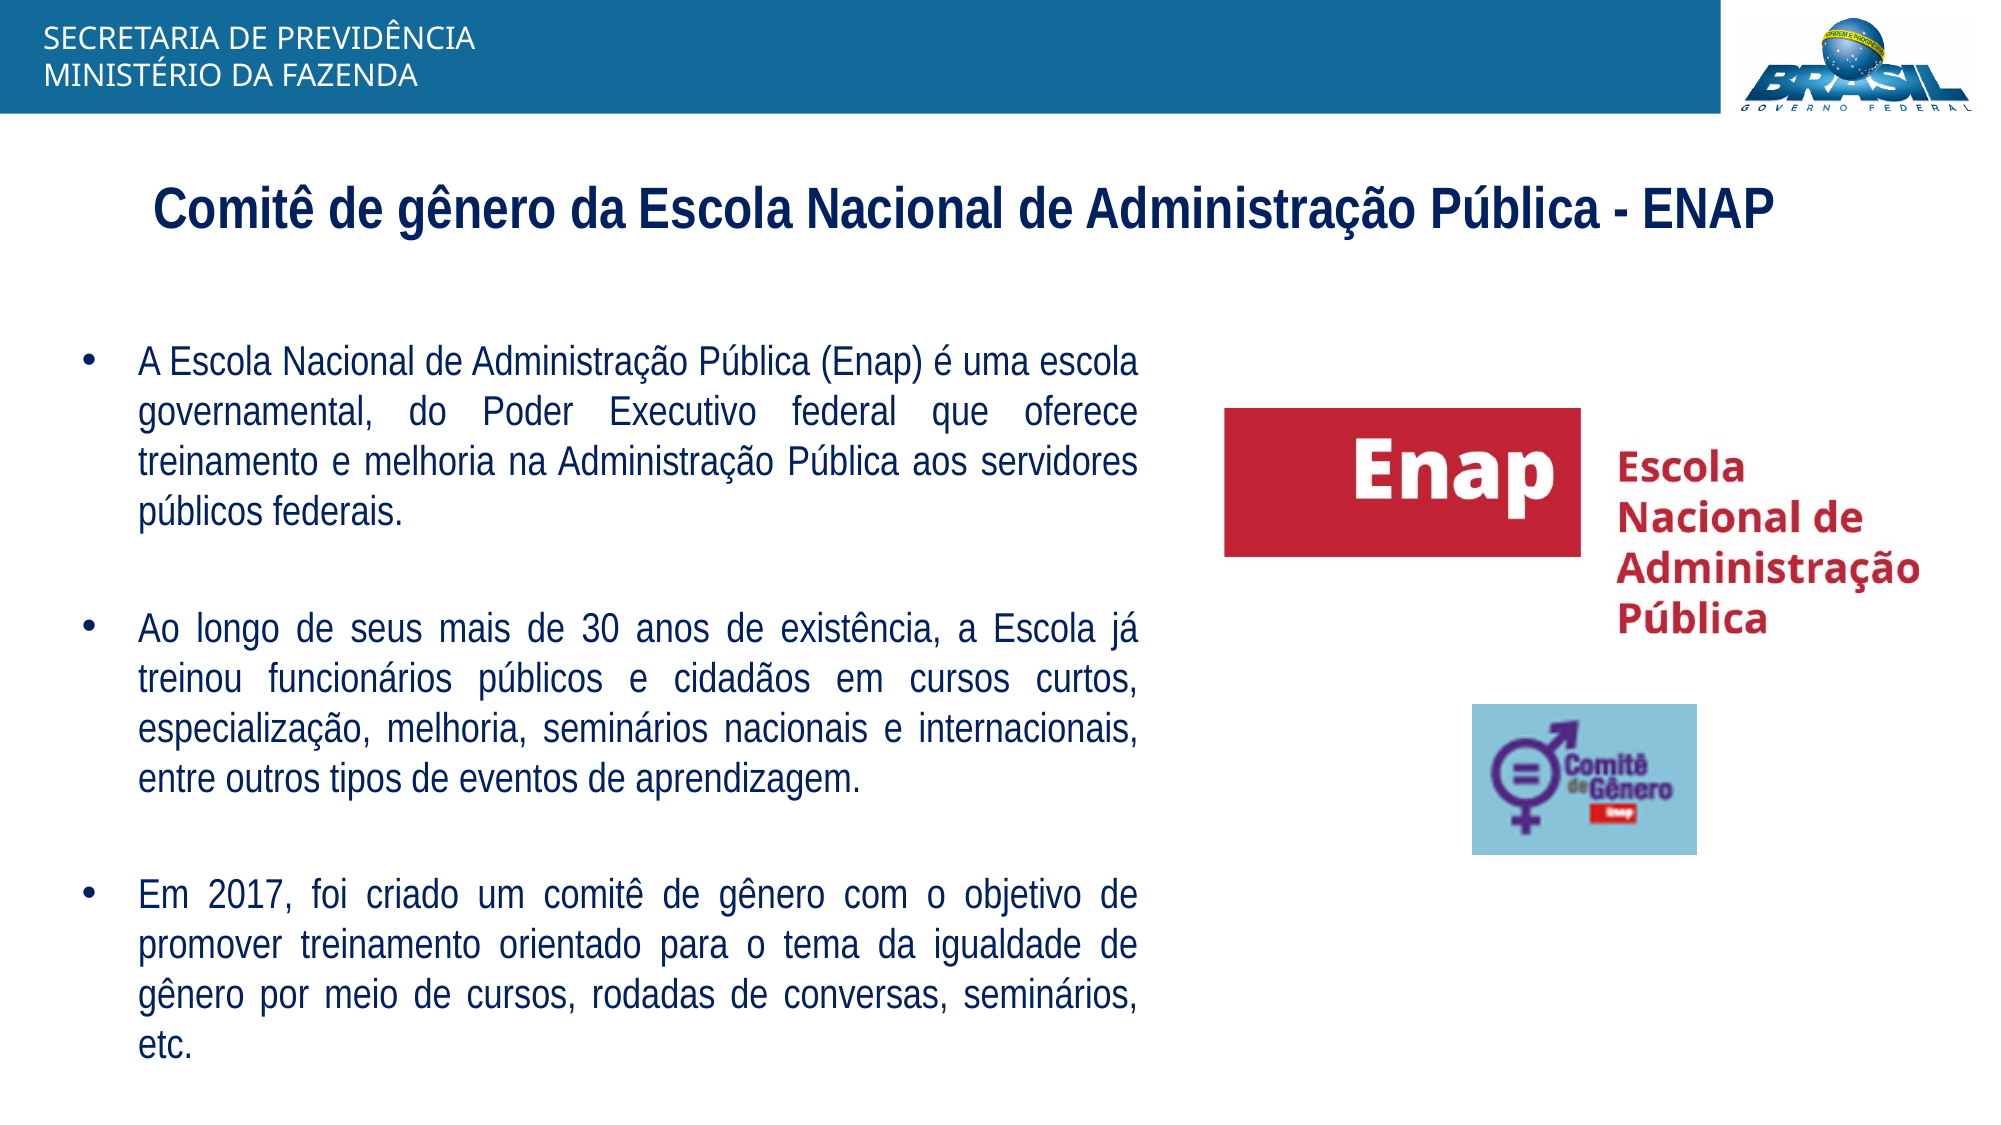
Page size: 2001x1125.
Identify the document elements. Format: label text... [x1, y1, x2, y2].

picture [1224, 408, 1920, 634]
picture [1741, 18, 1972, 111]
text_box Comitê de gênero da Escola Nacional de Administração Pública - ENAP [55, 162, 1875, 248]
text_box [31, 137, 1953, 269]
picture [1472, 703, 1698, 855]
list A Escola Nacional de Administração Pública (Enap) é uma escola governamental, do Poder Executivo federal que oferece treinamento e melhoria na Administração Pública aos servidores públicos federais. Ao longo de seus mais de 30 anos de existência, a Escola já treinou funcionários públicos e cidadãos em cursos curtos, especialização, melhoria, seminários nacionais e internacionais, entre outros tipos de eventos de aprendizagem. Em 2017, foi criado um comitê de gênero com o objetivo de promover treinamento orientado para o tema da igualdade de gênero por meio de cursos, rodadas de conversas, seminários, etc. [66, 326, 1154, 1069]
